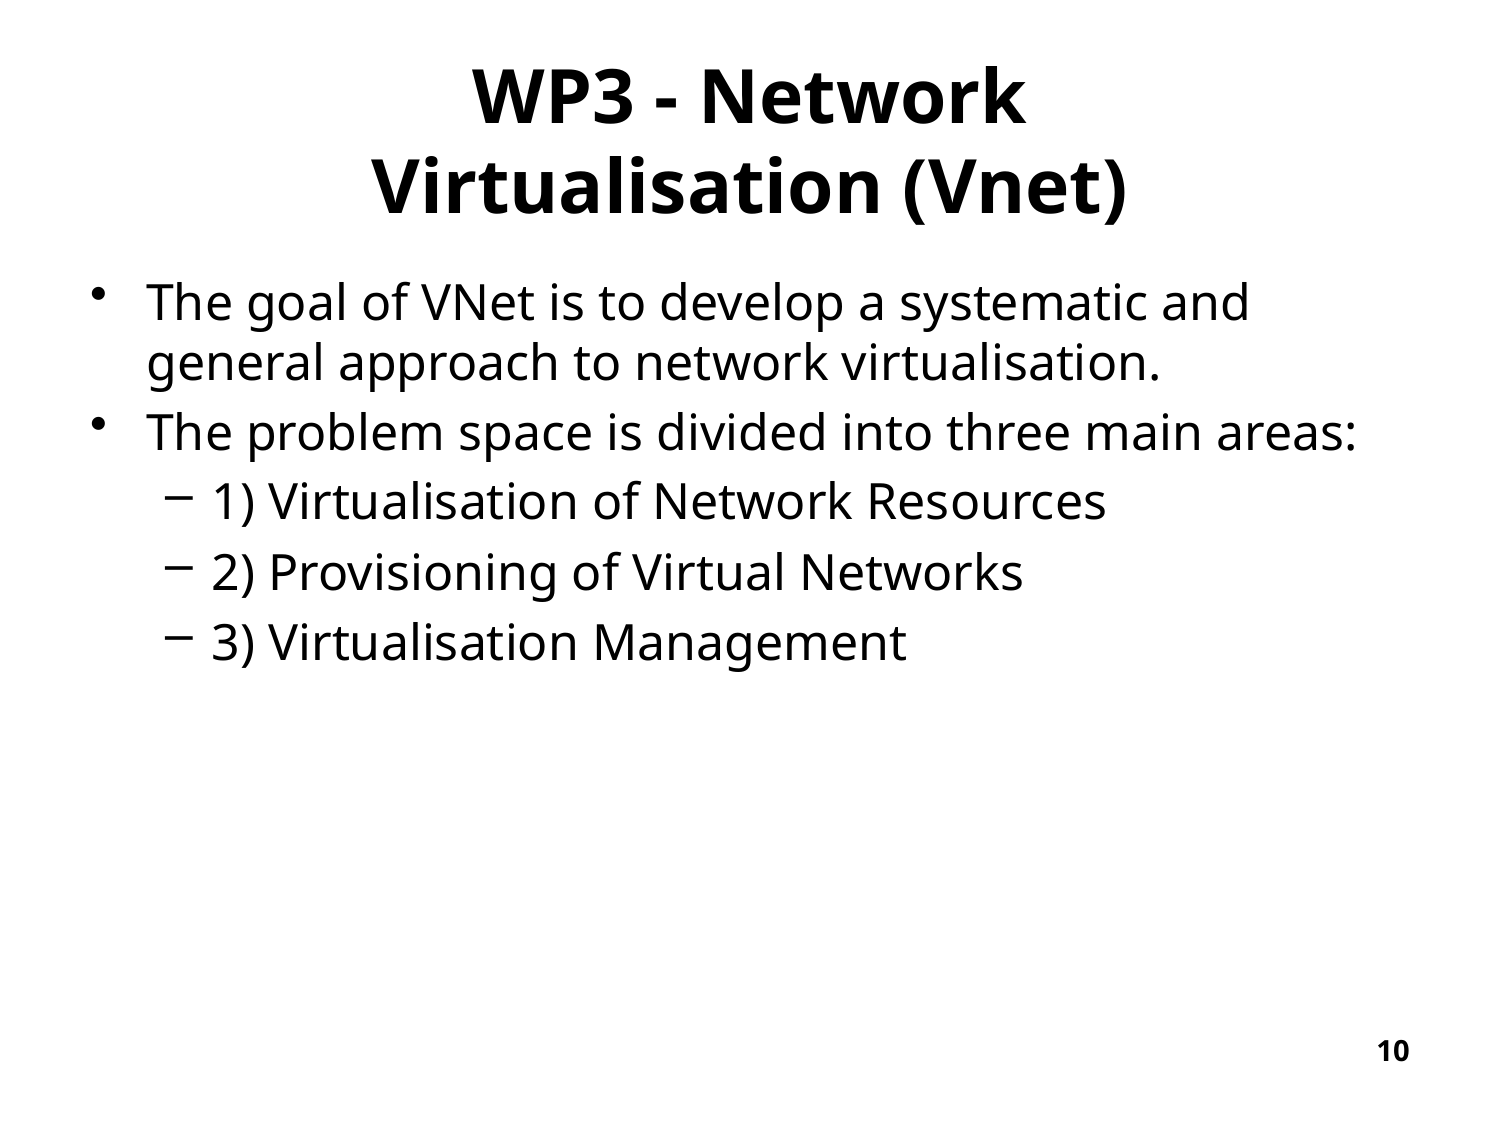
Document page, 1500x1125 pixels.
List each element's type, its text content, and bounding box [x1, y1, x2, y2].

slide_number 10 [1074, 1024, 1426, 1103]
title WP3 - Network Virtualisation (Vnet) [74, 44, 1426, 233]
list The goal of VNet is to develop a systematic and general approach to network virtualisation. The problem space is divided into three main areas: 1) Virtualisation of Network Resources 2) Provisioning of Virtual Networks 3) Virtualisation Management [74, 262, 1426, 1006]
